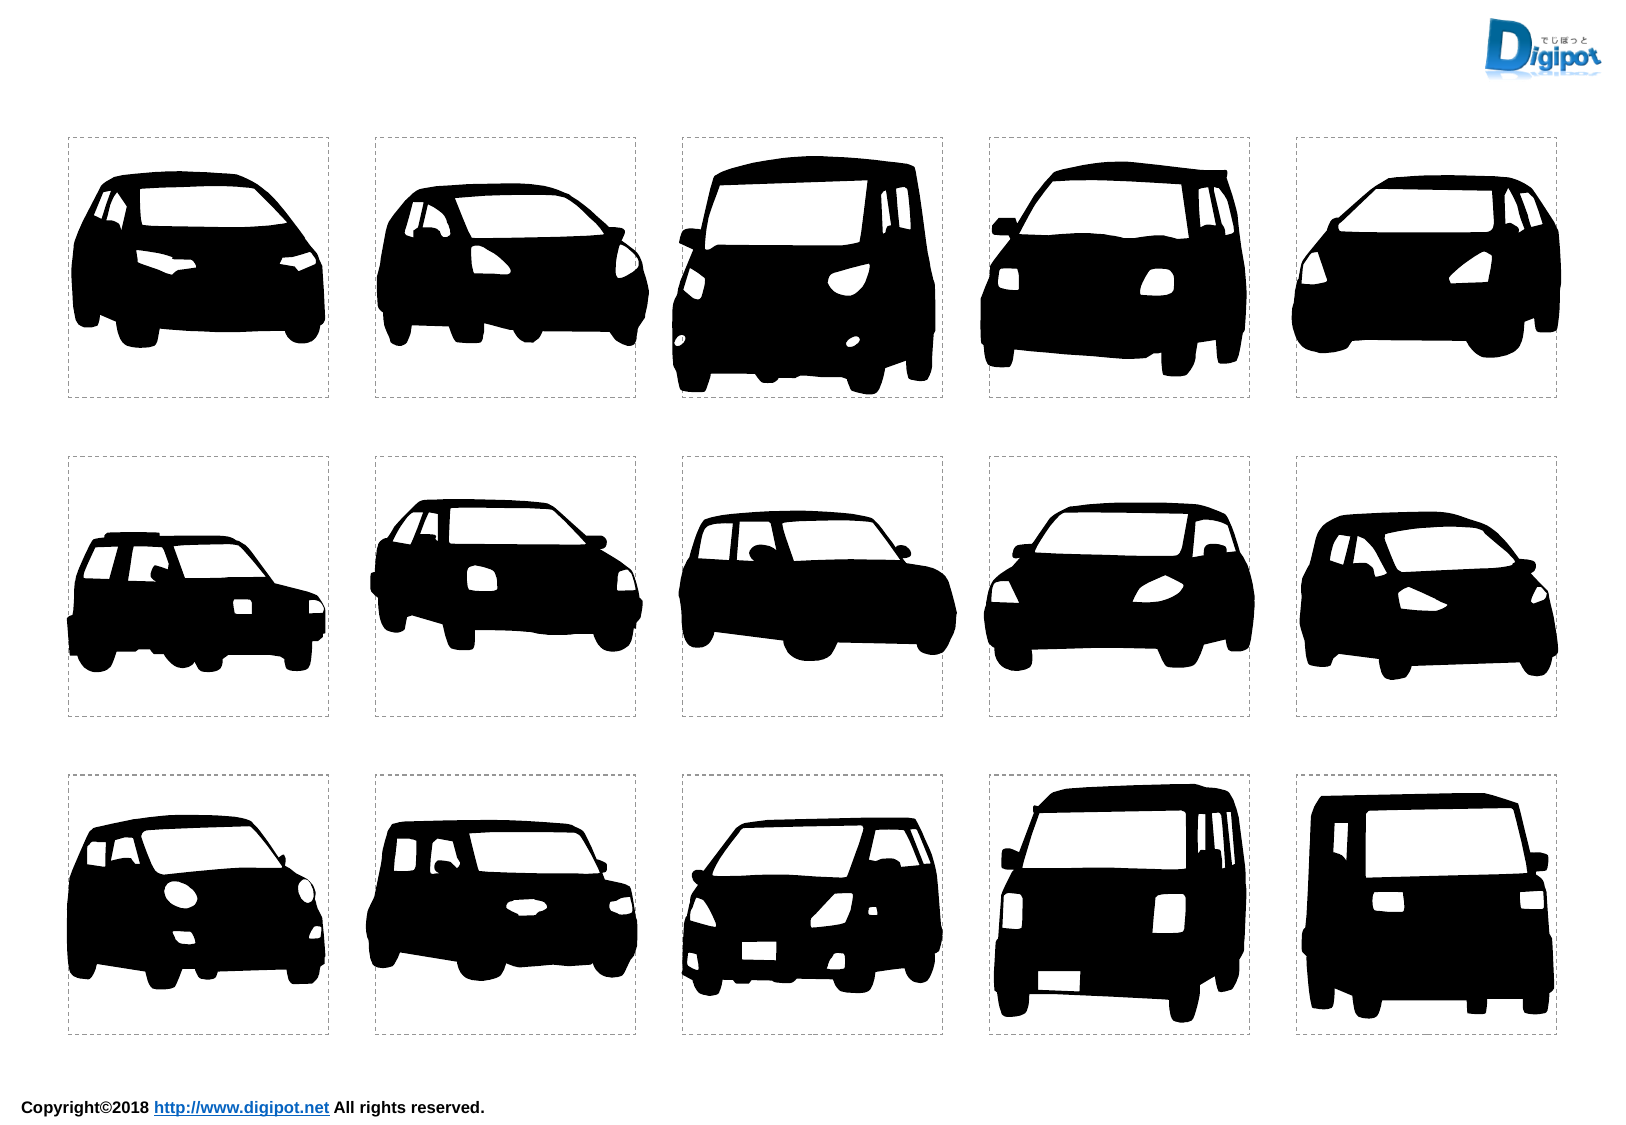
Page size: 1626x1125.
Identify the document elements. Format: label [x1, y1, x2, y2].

text_box [370, 499, 643, 652]
text_box [980, 161, 1247, 377]
text_box [678, 510, 957, 661]
text_box [71, 171, 326, 348]
picture [1485, 18, 1602, 82]
text_box [376, 183, 649, 346]
text_box [365, 819, 638, 981]
text_box [1299, 511, 1559, 680]
text_box [993, 783, 1247, 1023]
text_box [66, 814, 326, 990]
text_box [1291, 175, 1562, 358]
text_box [66, 532, 326, 673]
text_box [983, 502, 1255, 671]
text_box [1301, 793, 1555, 1019]
text_box [681, 817, 943, 996]
text_box [672, 156, 936, 395]
